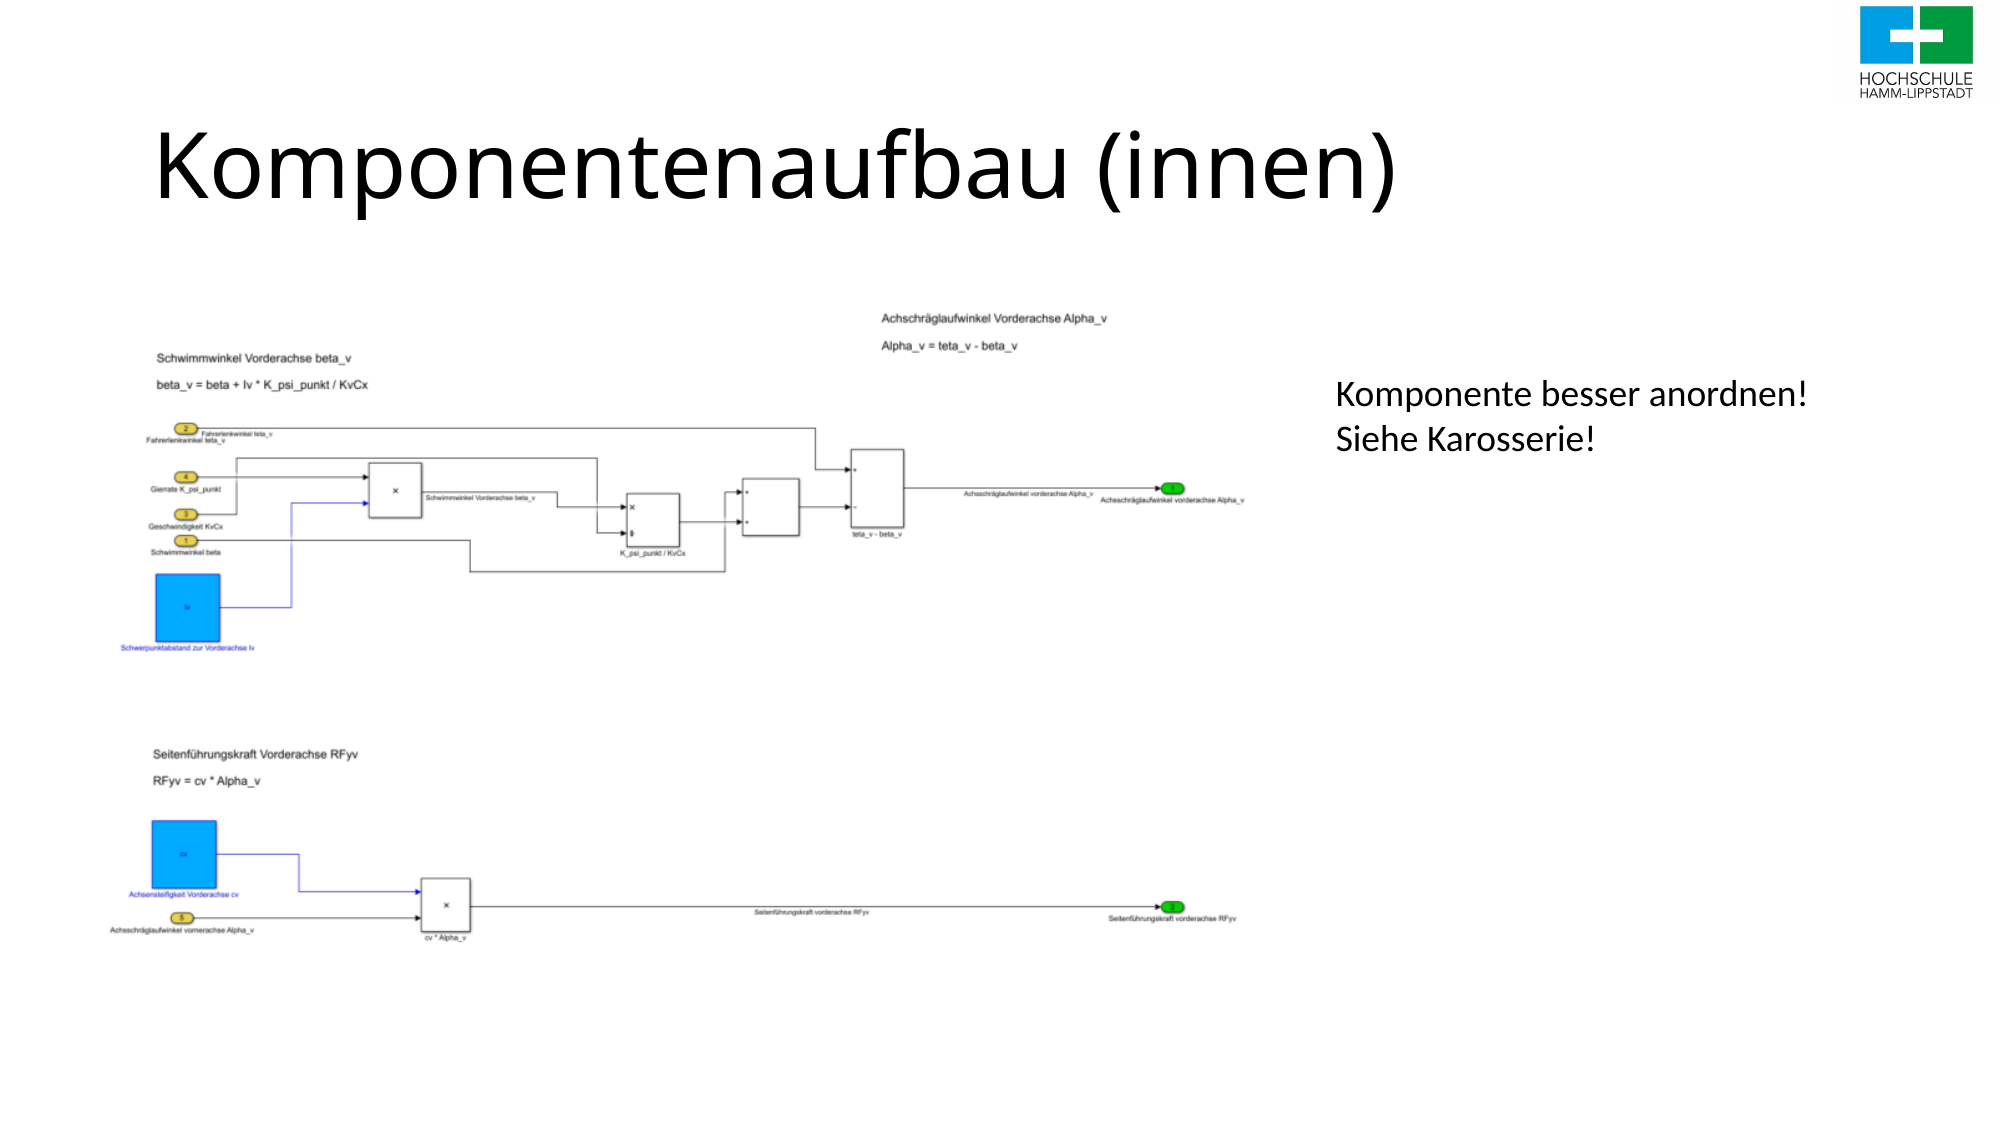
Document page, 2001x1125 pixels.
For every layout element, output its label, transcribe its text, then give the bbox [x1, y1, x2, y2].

picture [1833, 0, 2000, 105]
title Komponentenaufbau (innen) [137, 59, 1863, 278]
text_box Komponente besser anordnen! Siehe Karosserie! [1321, 361, 1825, 512]
picture [96, 277, 1267, 957]
